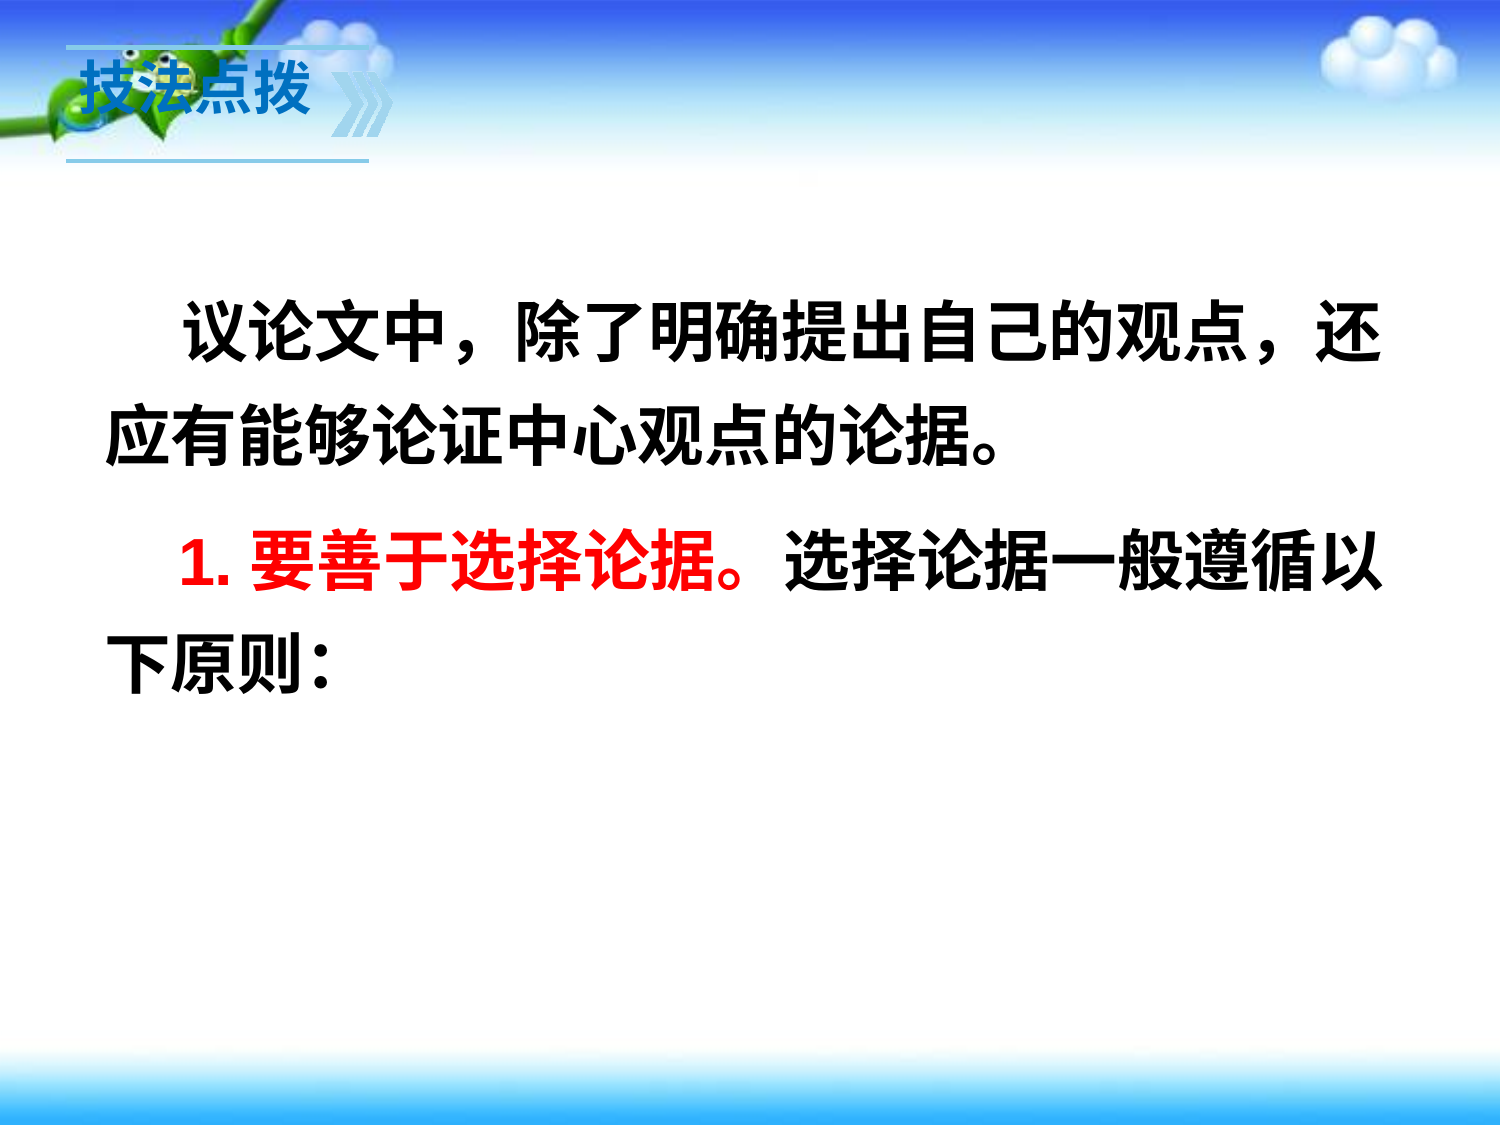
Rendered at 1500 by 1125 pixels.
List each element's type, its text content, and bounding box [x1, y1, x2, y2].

text_box 议论文中，除了明确提出自己的观点，还应有能够论证中心观点的论据。 1.要善于选择论据。选择论据一般遵循以下原则： [89, 258, 1411, 710]
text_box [53, 43, 393, 164]
picture [0, 0, 1500, 1125]
